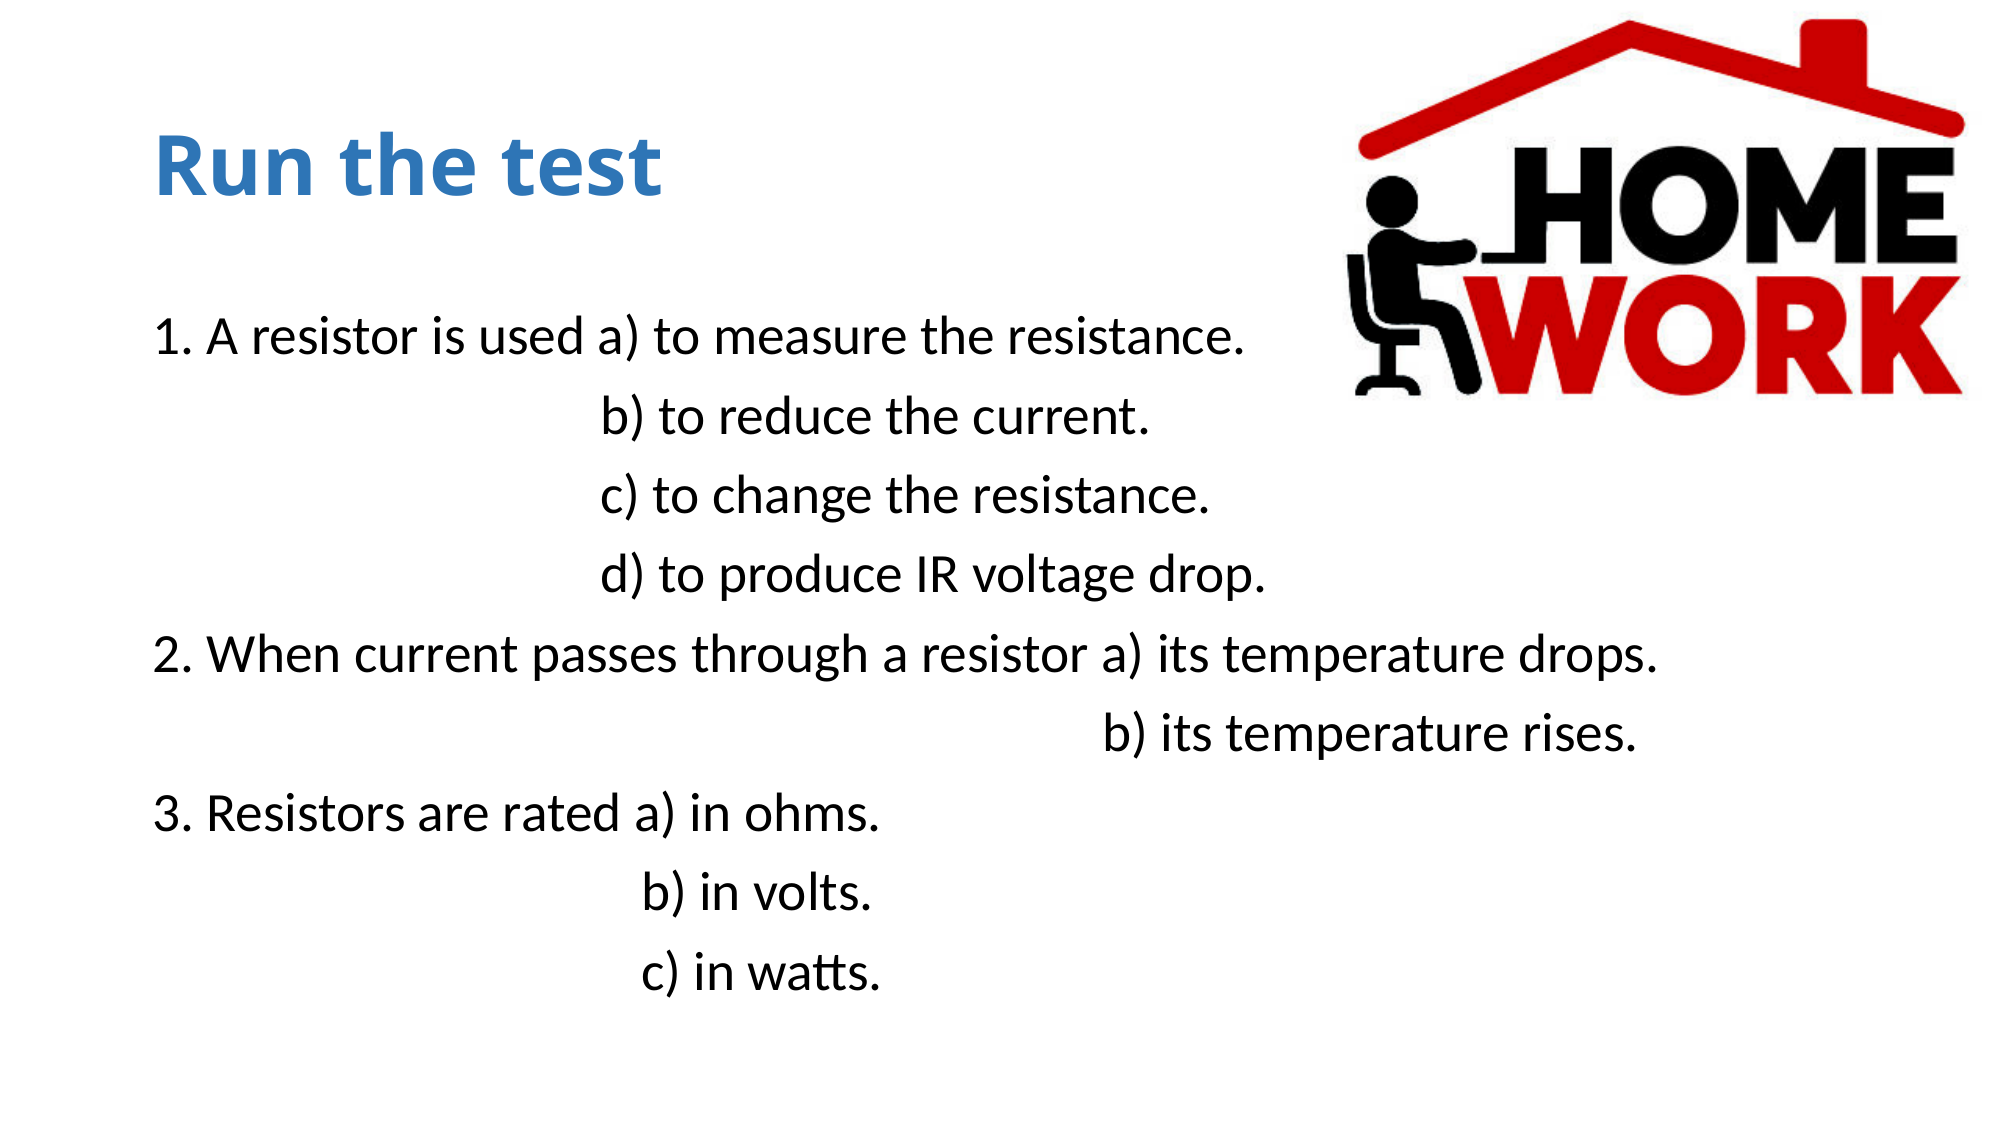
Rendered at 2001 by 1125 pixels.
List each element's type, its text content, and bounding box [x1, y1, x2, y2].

list 1. A resistor is used a) to measure the resistance. b) to reduce the current. c) to change the resistance. d) to produce IR voltage drop. 2. When current passes through a resistor a) its temperature drops. b) its temperature rises. 3. Resistors are rated a) in ohms. b) in volts. c) in watts. [137, 299, 1863, 1014]
title Run the test [137, 59, 1318, 278]
picture [1318, 0, 2000, 413]
